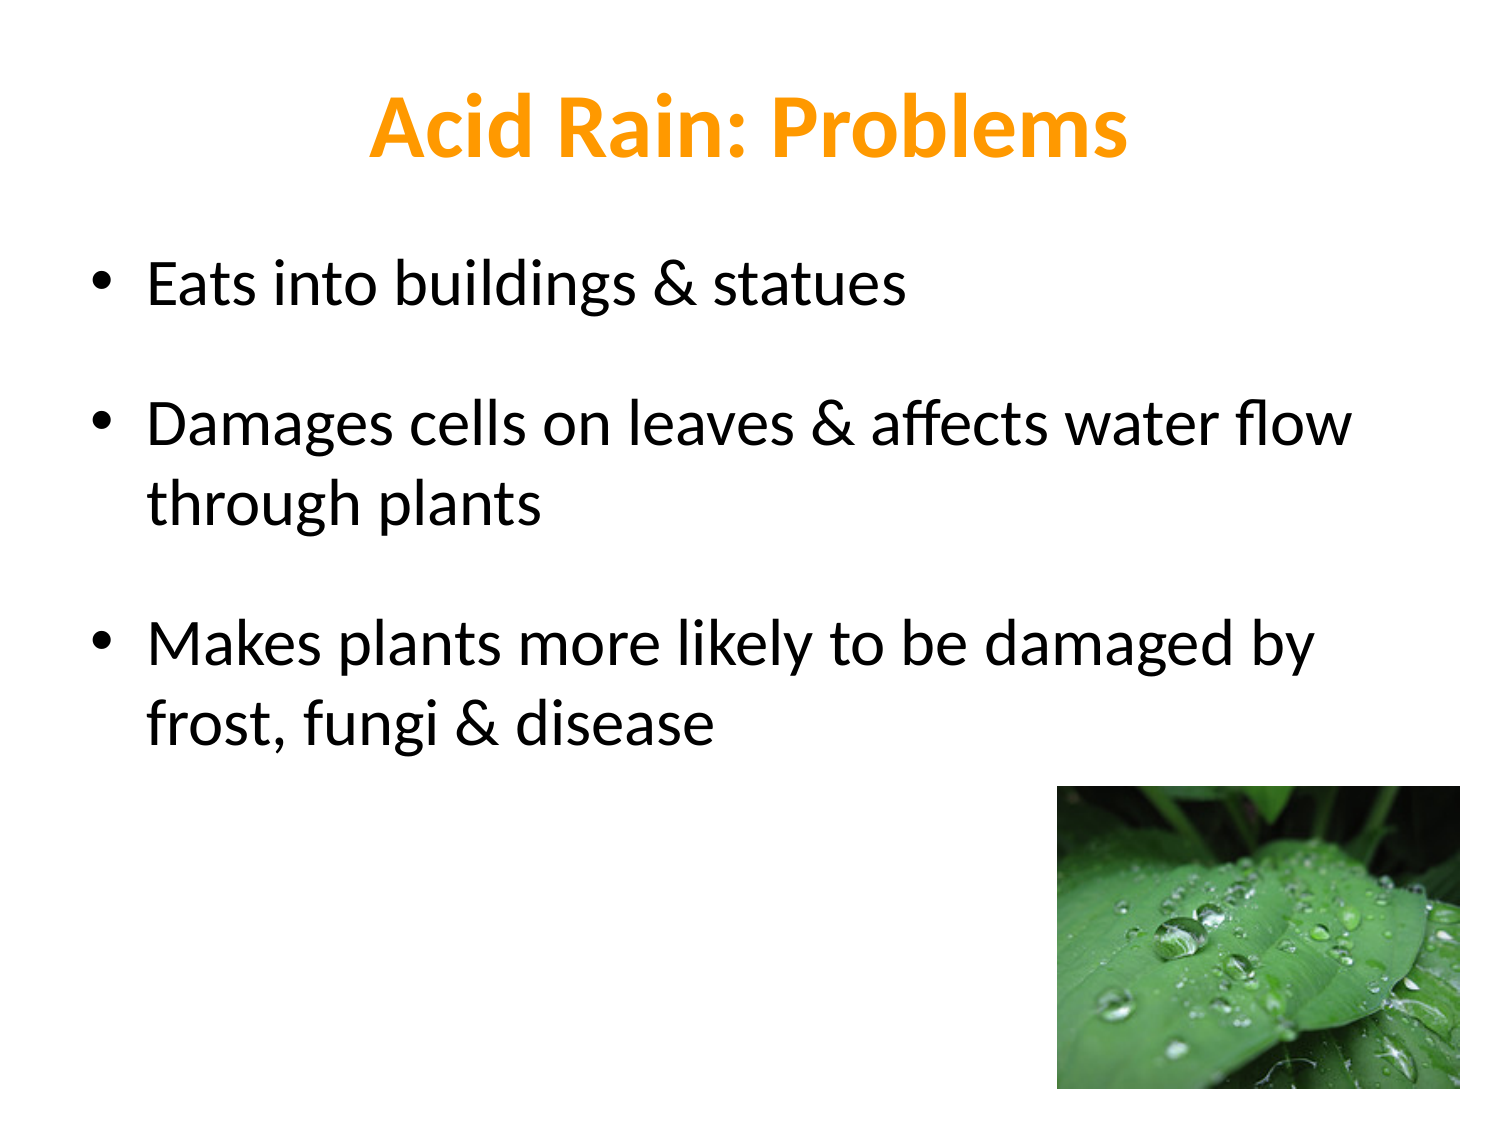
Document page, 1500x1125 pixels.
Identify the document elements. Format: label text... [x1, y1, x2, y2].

picture [1056, 786, 1460, 1089]
list Eats into buildings & statues Damages cells on leaves & affects water flow through plants Makes plants more likely to be damaged by frost, fungi & disease [75, 231, 1425, 1005]
title Acid Rain: Problems [75, 45, 1425, 197]
